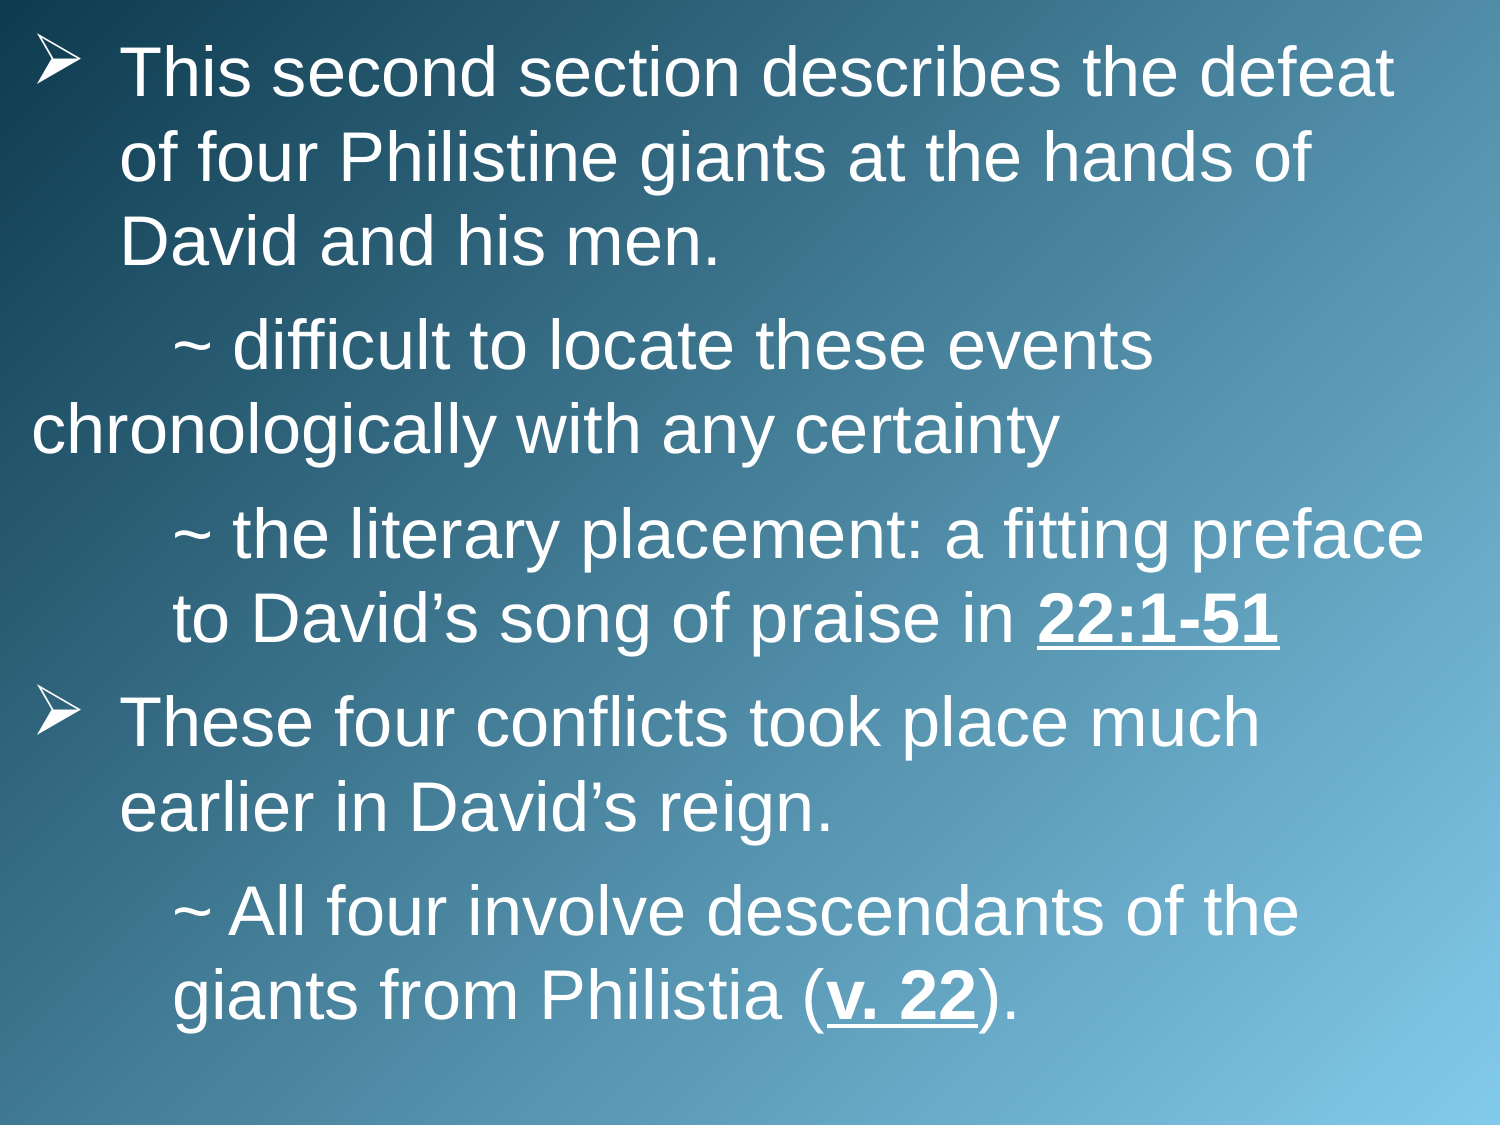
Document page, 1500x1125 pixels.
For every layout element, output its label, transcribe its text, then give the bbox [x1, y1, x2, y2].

subtitle This second section describes the defeat of four Philistine giants at the hands of David and his men. ~ difficult to locate these events chronologically with any certainty ~ the literary placement: a fitting preface to David’s song of praise in 22:1-51 These four conflicts took place much earlier in David’s reign. ~ All four involve descendants of the giants from Philistia (v. 22). [16, 18, 1482, 1114]
